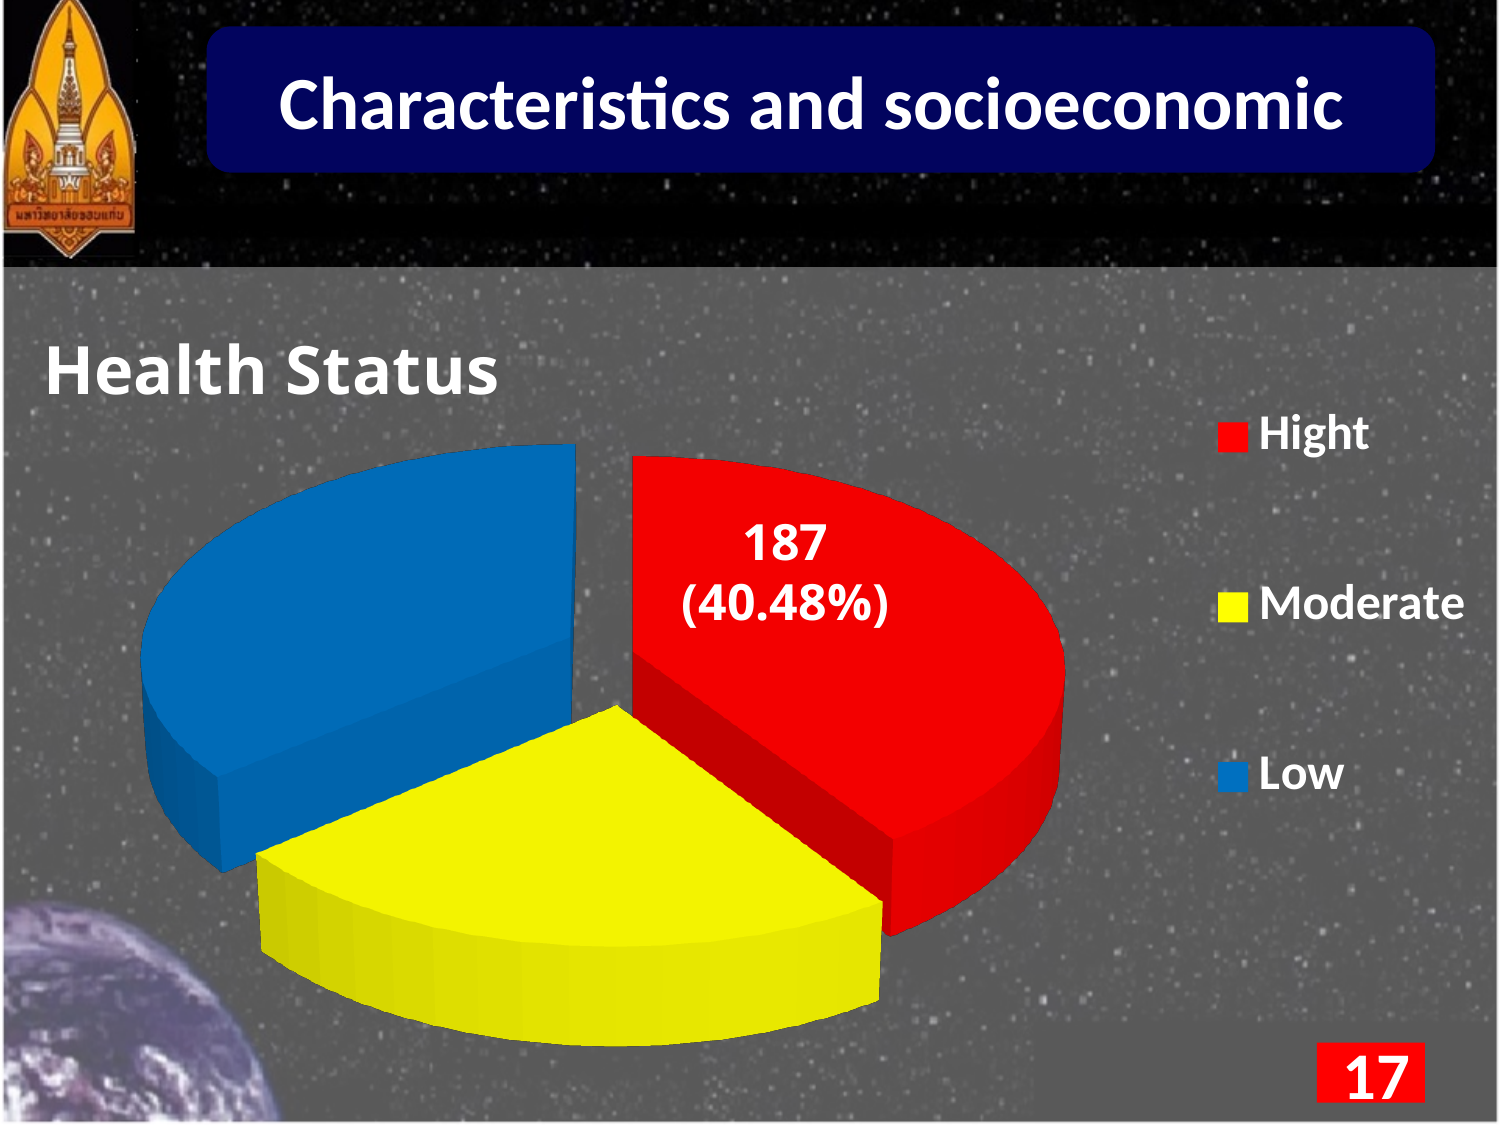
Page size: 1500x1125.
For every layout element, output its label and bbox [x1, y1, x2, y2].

chart [0, 266, 1500, 1125]
picture [0, 0, 1500, 266]
